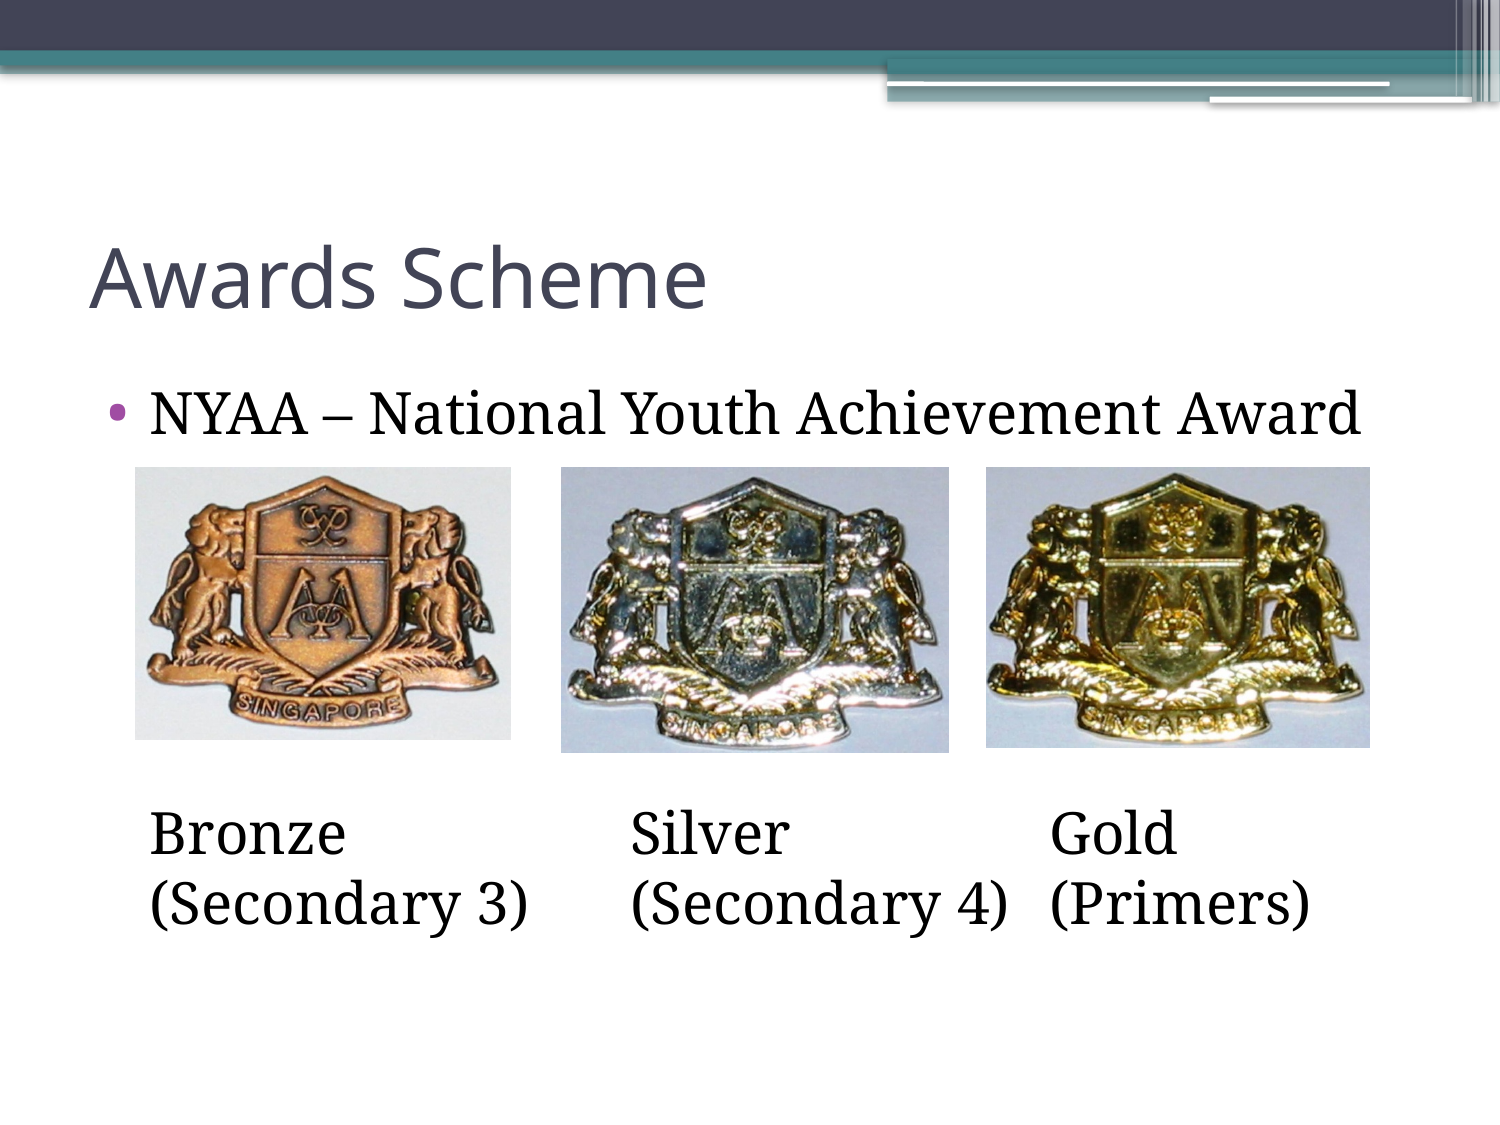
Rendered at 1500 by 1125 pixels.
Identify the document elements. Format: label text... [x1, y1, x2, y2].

title Awards Scheme [75, 187, 1425, 363]
picture [135, 467, 511, 741]
picture [985, 467, 1370, 748]
picture [560, 467, 949, 753]
list NYAA – National Youth Achievement Award Bronze Silver Gold (Secondary 3) (Secondary 4) (Primers) [75, 368, 1425, 1079]
